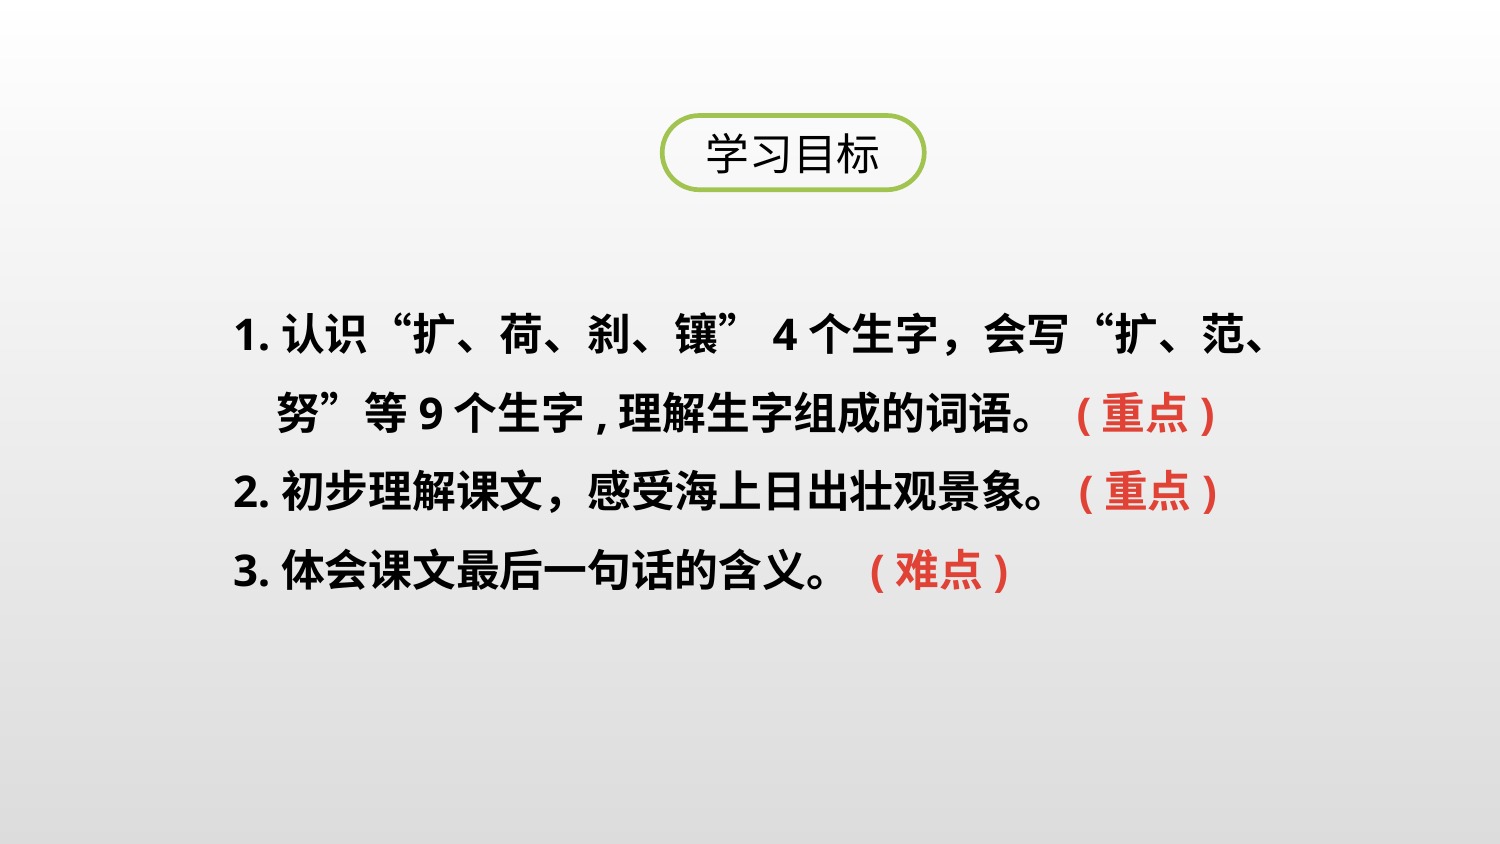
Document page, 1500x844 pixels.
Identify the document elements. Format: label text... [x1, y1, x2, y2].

text_box 学习目标 [661, 114, 926, 191]
text_box 1.认识“扩、荷、刹、镶”4个生字，会写“扩、范、努”等9个生字,理解生字组成的词语。 (重点) 2.初步理解课文，感受海上日出壮观景象。(重点) 3.体会课文最后一句话的含义。 (难点) [221, 274, 1365, 601]
